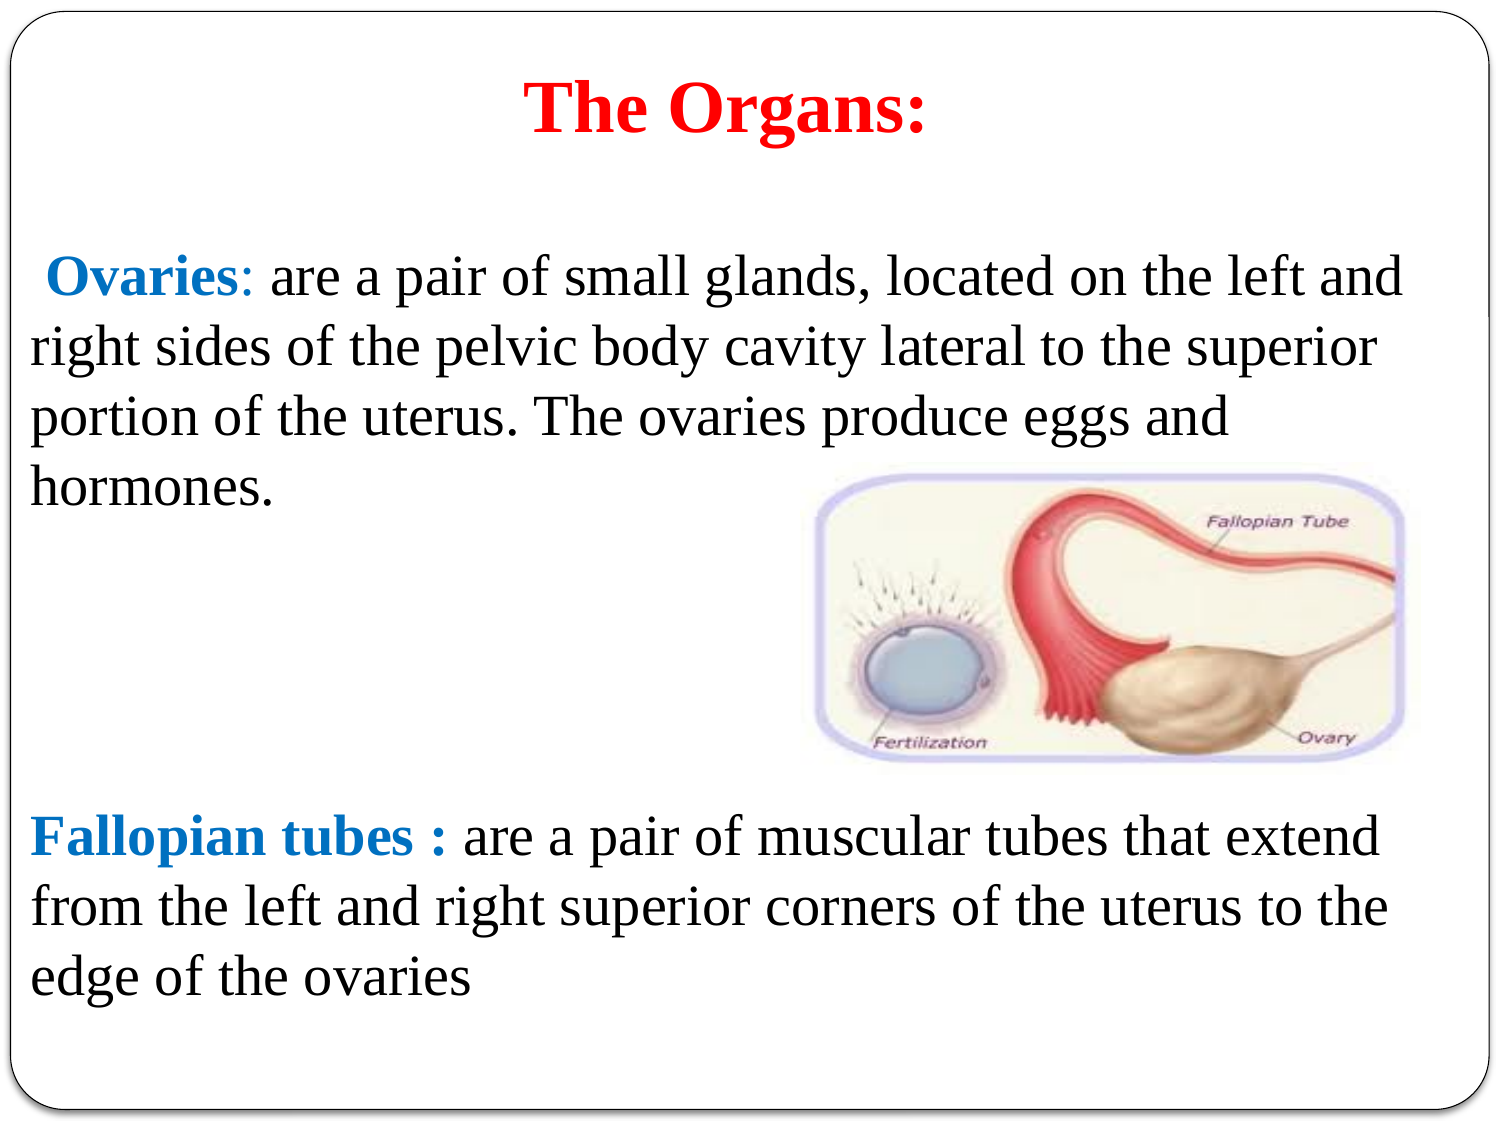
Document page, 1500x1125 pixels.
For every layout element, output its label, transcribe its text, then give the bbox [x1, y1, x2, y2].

text_box The Organs: Ovaries: are a pair of small glands, located on the left and right sides of the pelvic body cavity lateral to the superior portion of the uterus. The ovaries produce eggs and hormones. Fallopian tubes : are a pair of muscular tubes that extend from the left and right superior corners of the uterus to the edge of the ovaries [15, 49, 1438, 1085]
picture [799, 462, 1421, 776]
